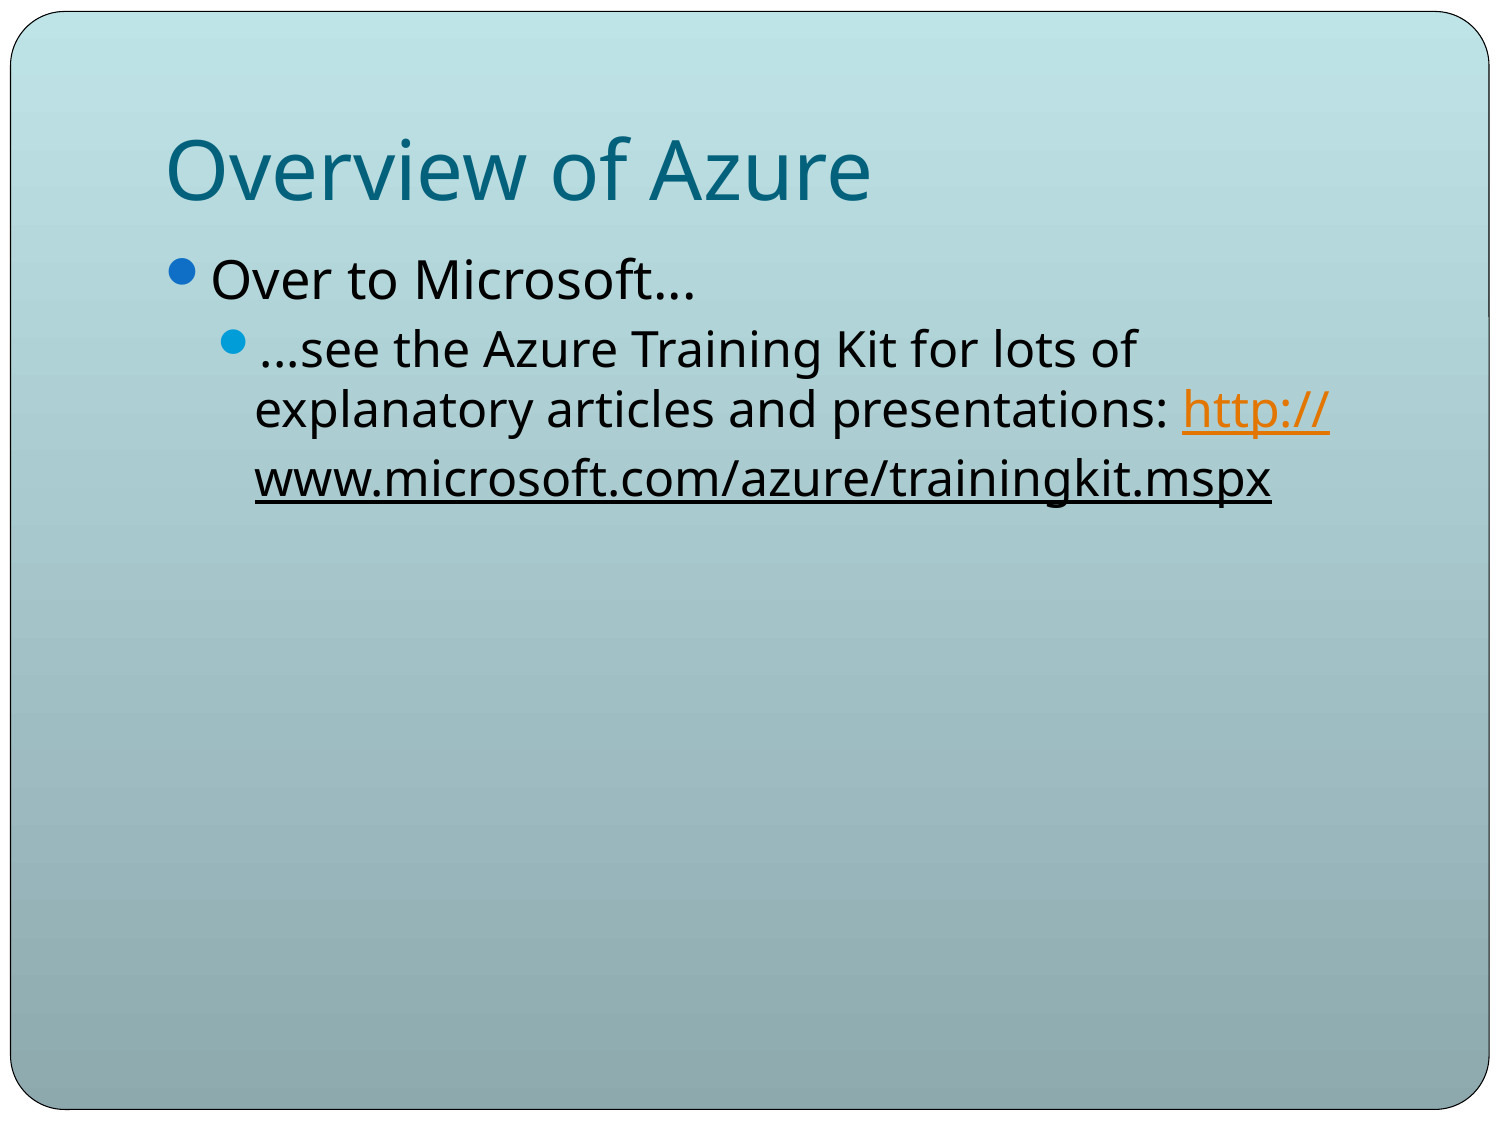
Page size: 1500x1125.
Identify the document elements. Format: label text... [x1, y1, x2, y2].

list Over to Microsoft... ...see the Azure Training Kit for lots of explanatory articles and presentations: http://www.microsoft.com/azure/trainingkit.mspx [150, 237, 1425, 988]
title Overview of Azure [150, 45, 1425, 233]
